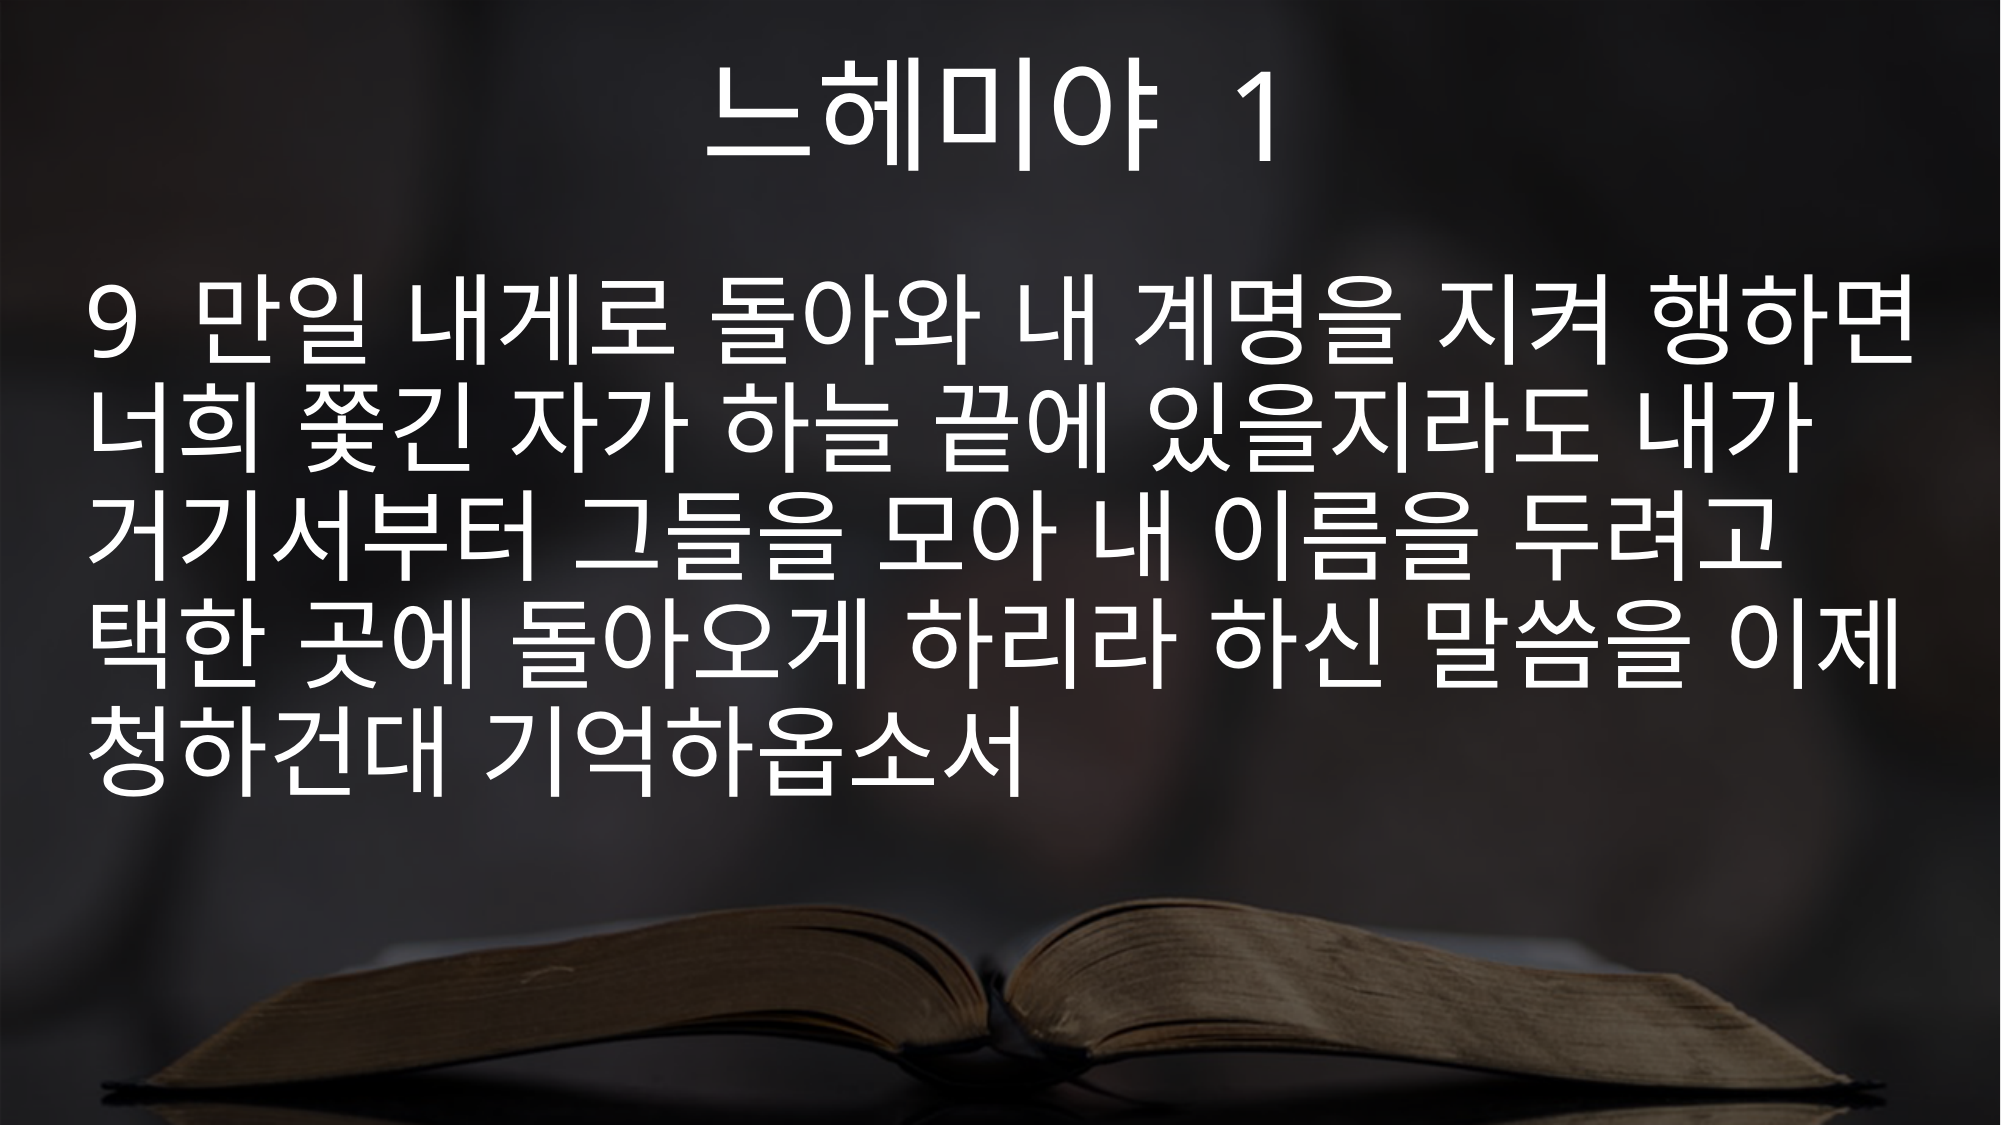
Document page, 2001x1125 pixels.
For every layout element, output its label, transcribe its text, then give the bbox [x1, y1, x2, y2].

footer 느헤미야 1 [0, 32, 2000, 192]
list 9 만일 내게로 돌아와 내 계명을 지켜 행하면 너희 쫓긴 자가 하늘 끝에 있을지라도 내가 거기서부터 그들을 모아 내 이름을 두려고 택한 곳에 돌아오게 하리라 하신 말씀을 이제 청하건대 기억하옵소서 [69, 263, 1953, 423]
picture [0, 0, 2001, 1125]
